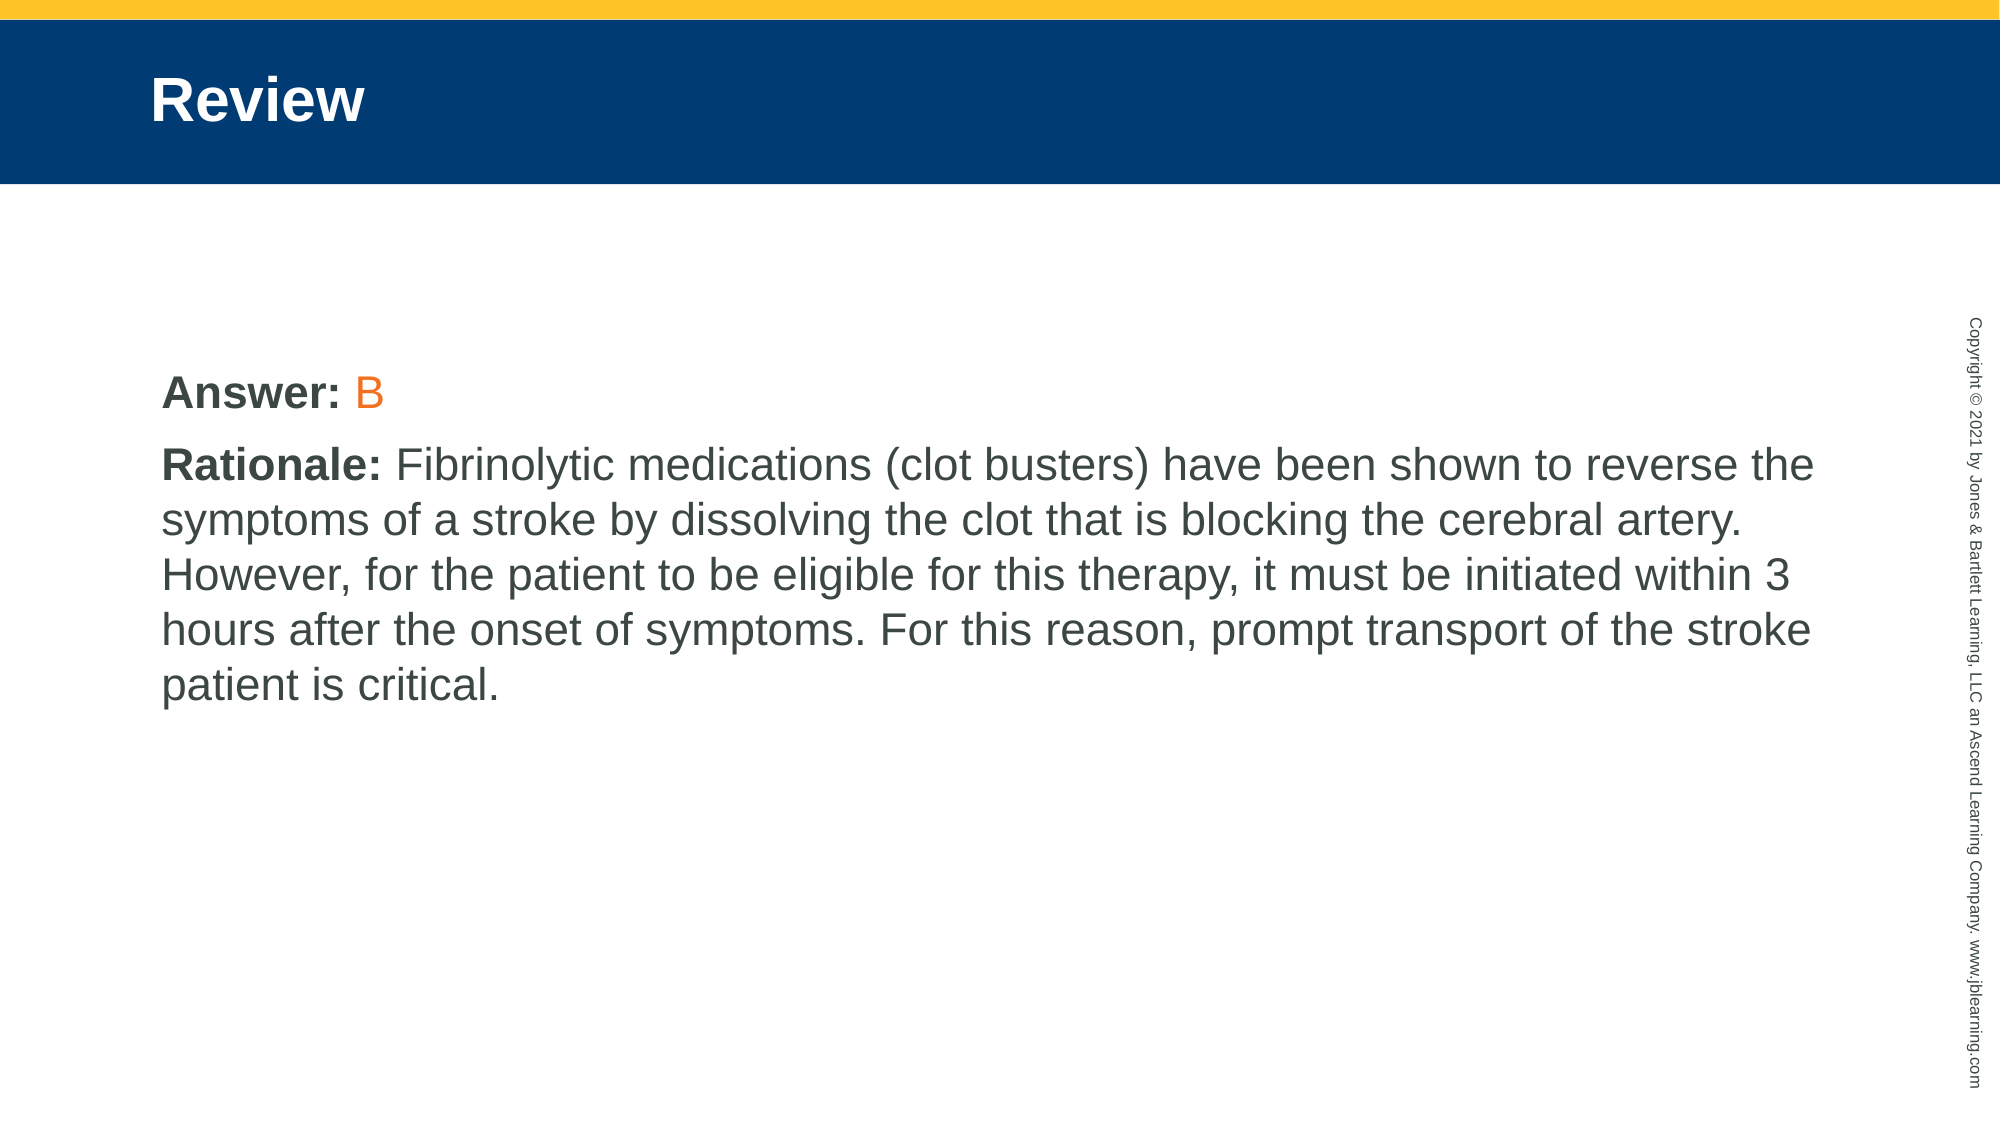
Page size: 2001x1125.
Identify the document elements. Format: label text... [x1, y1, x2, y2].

title Review [0, 19, 2000, 185]
list Answer: B Rationale: Fibrinolytic medications (clot busters) have been shown to reverse the symptoms of a stroke by dissolving the clot that is blocking the cerebral artery. However, for the patient to be eligible for this therapy, it must be initiated within 3 hours after the onset of symptoms. For this reason, prompt transport of the stroke patient is critical. [146, 361, 1859, 1016]
